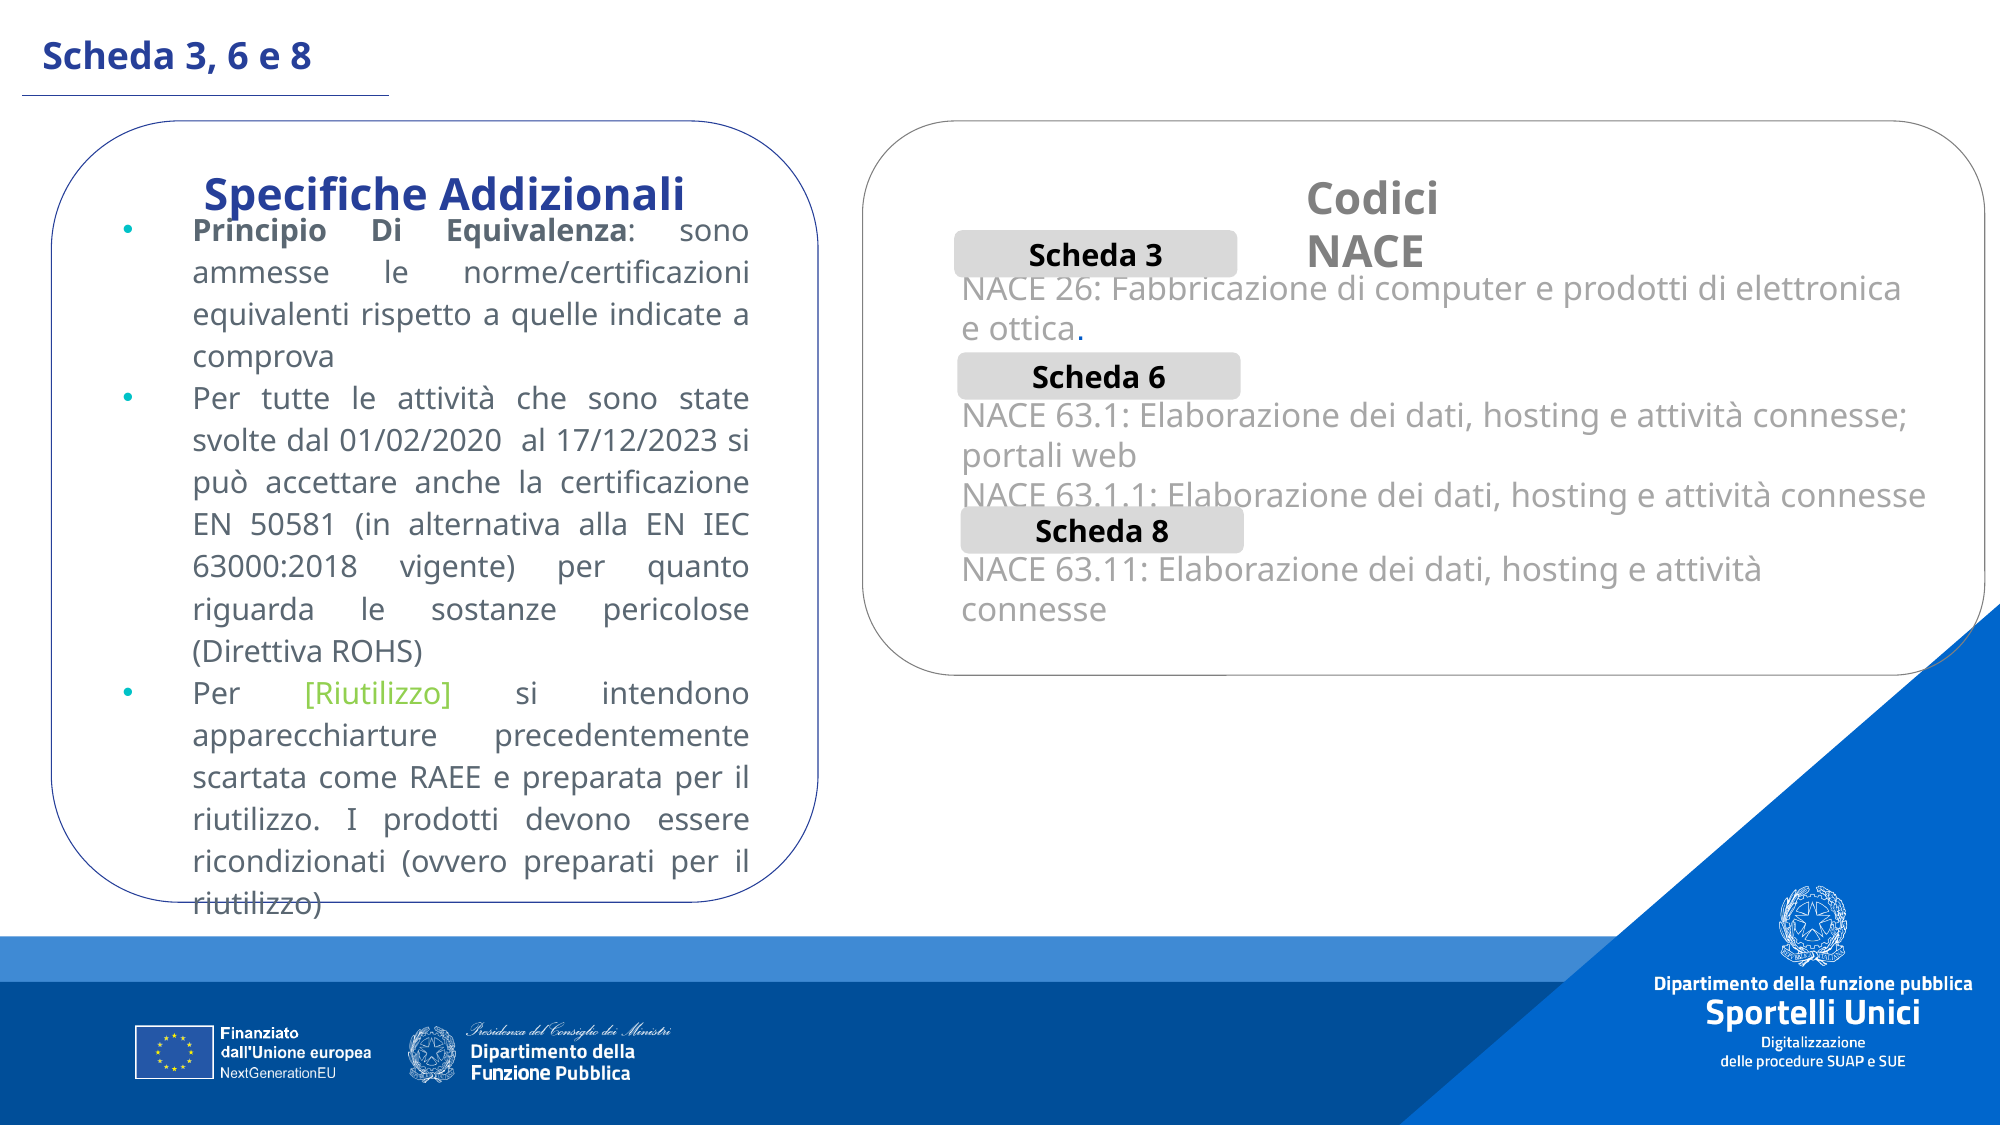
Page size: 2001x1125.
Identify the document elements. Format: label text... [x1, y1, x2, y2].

text_box [116, 887, 753, 904]
text_box NACE 63.11: Elaborazione dei dati, hosting e attività connesse [941, 537, 1847, 640]
text_box NACE 26: Fabbricazione di computer e prodotti di elettronica e ottica. [941, 256, 1946, 358]
picture [221, 1067, 335, 1078]
picture [240, 1046, 371, 1061]
picture [1455, 707, 2001, 1125]
picture [180, 1058, 192, 1069]
text_box Scheda 3, 6 e 8 [22, 0, 504, 115]
text_box [861, 119, 1986, 677]
picture [157, 1035, 169, 1047]
picture [157, 1058, 169, 1069]
picture [221, 1027, 234, 1039]
picture [466, 1022, 671, 1080]
picture [408, 1026, 456, 1083]
text_box NACE 63.1: Elaborazione dei dati, hosting e attività connesse; portali web NACE 63.1.1: Elaborazione dei dati, hosting e attività connesse [941, 394, 2000, 514]
text_box Scheda 3 [954, 230, 1238, 278]
picture [180, 1035, 192, 1047]
text_box Principio Di Equivalenza: sono ammesse le norme/certificazioni equivalenti rispetto a quelle indicate a comprova Per tutte le attività che sono state svolte dal 01/02/2020 al 17/12/2023 si può accettare anche la certificazione EN 50581 (in alternativa alla EN IEC 63000:2018 vigente) per quanto riguarda le sostanze pericolose (Direttiva ROHS) Per [Riutilizzo] si intendono apparecchiarture precedentemente scartata come RAEE e preparata per il riutilizzo. I prodotti devono essere ricondizionati (ovvero preparati per il riutilizzo) [72, 239, 787, 887]
text_box Scheda 6 [957, 352, 1241, 400]
text_box [50, 119, 820, 860]
text_box Scheda 8 [960, 506, 1244, 554]
